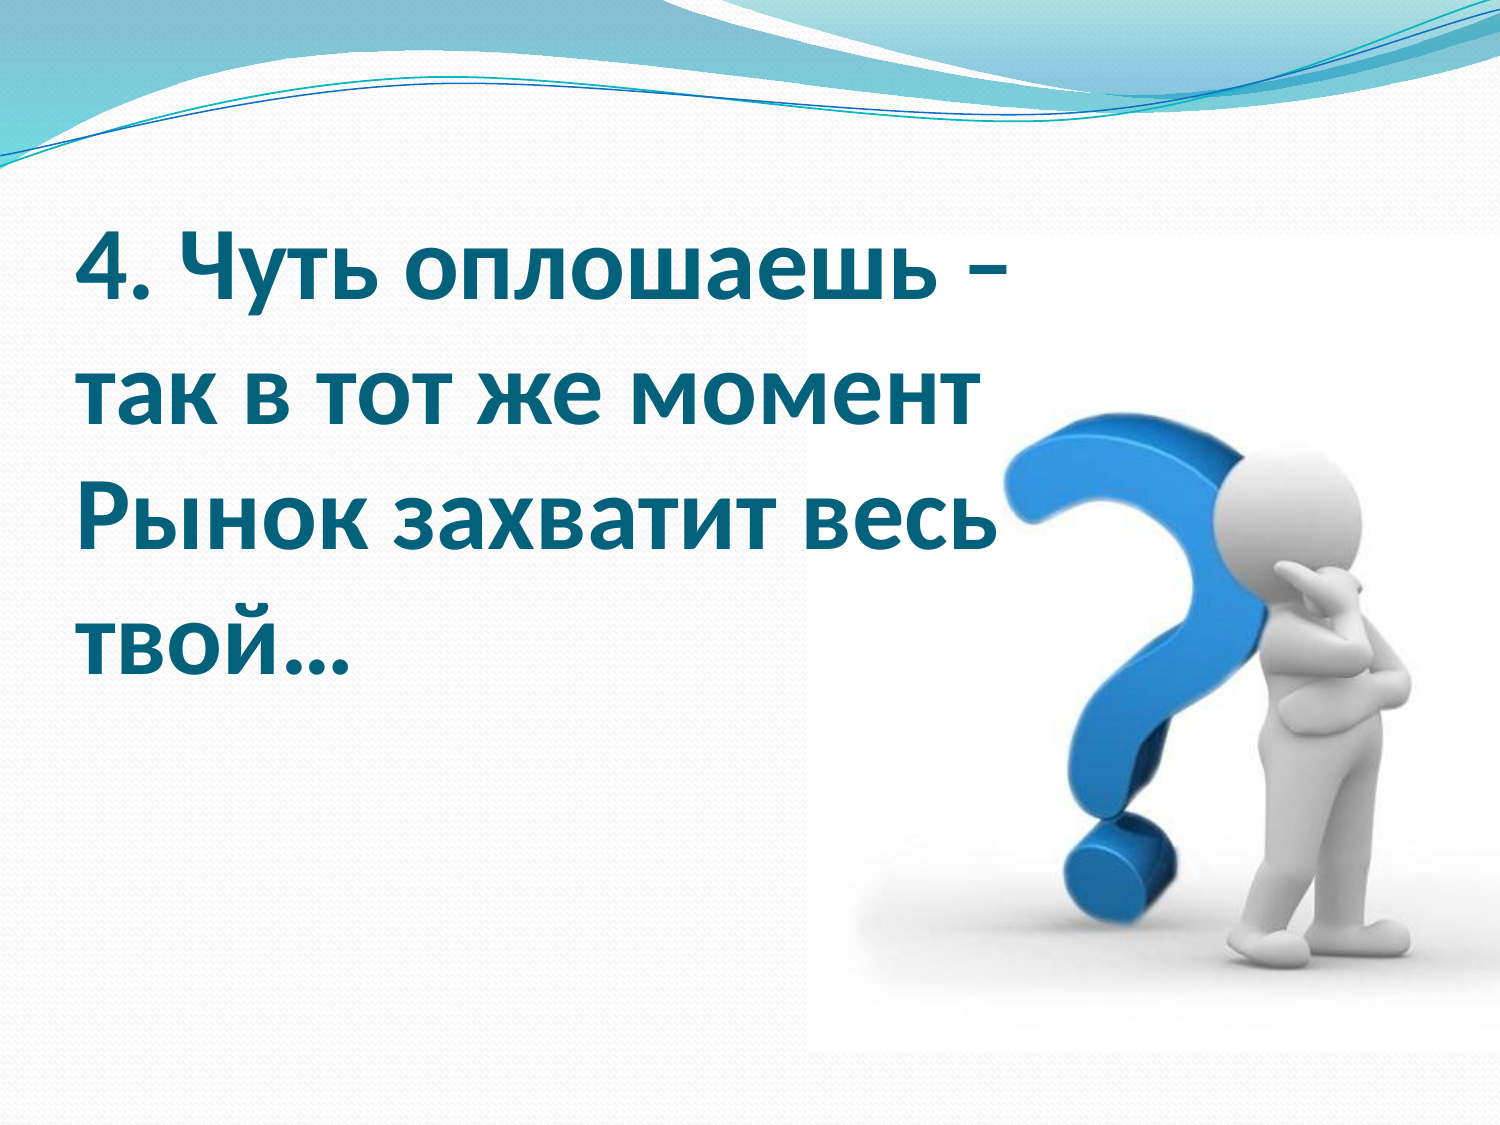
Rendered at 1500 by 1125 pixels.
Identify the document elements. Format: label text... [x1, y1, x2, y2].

picture [819, 507, 834, 519]
title 4. Чуть оплошаешь – так в тот же момент Рынок захватит весь твой… [74, 115, 1426, 821]
picture [819, 528, 835, 540]
picture [808, 234, 1500, 1052]
